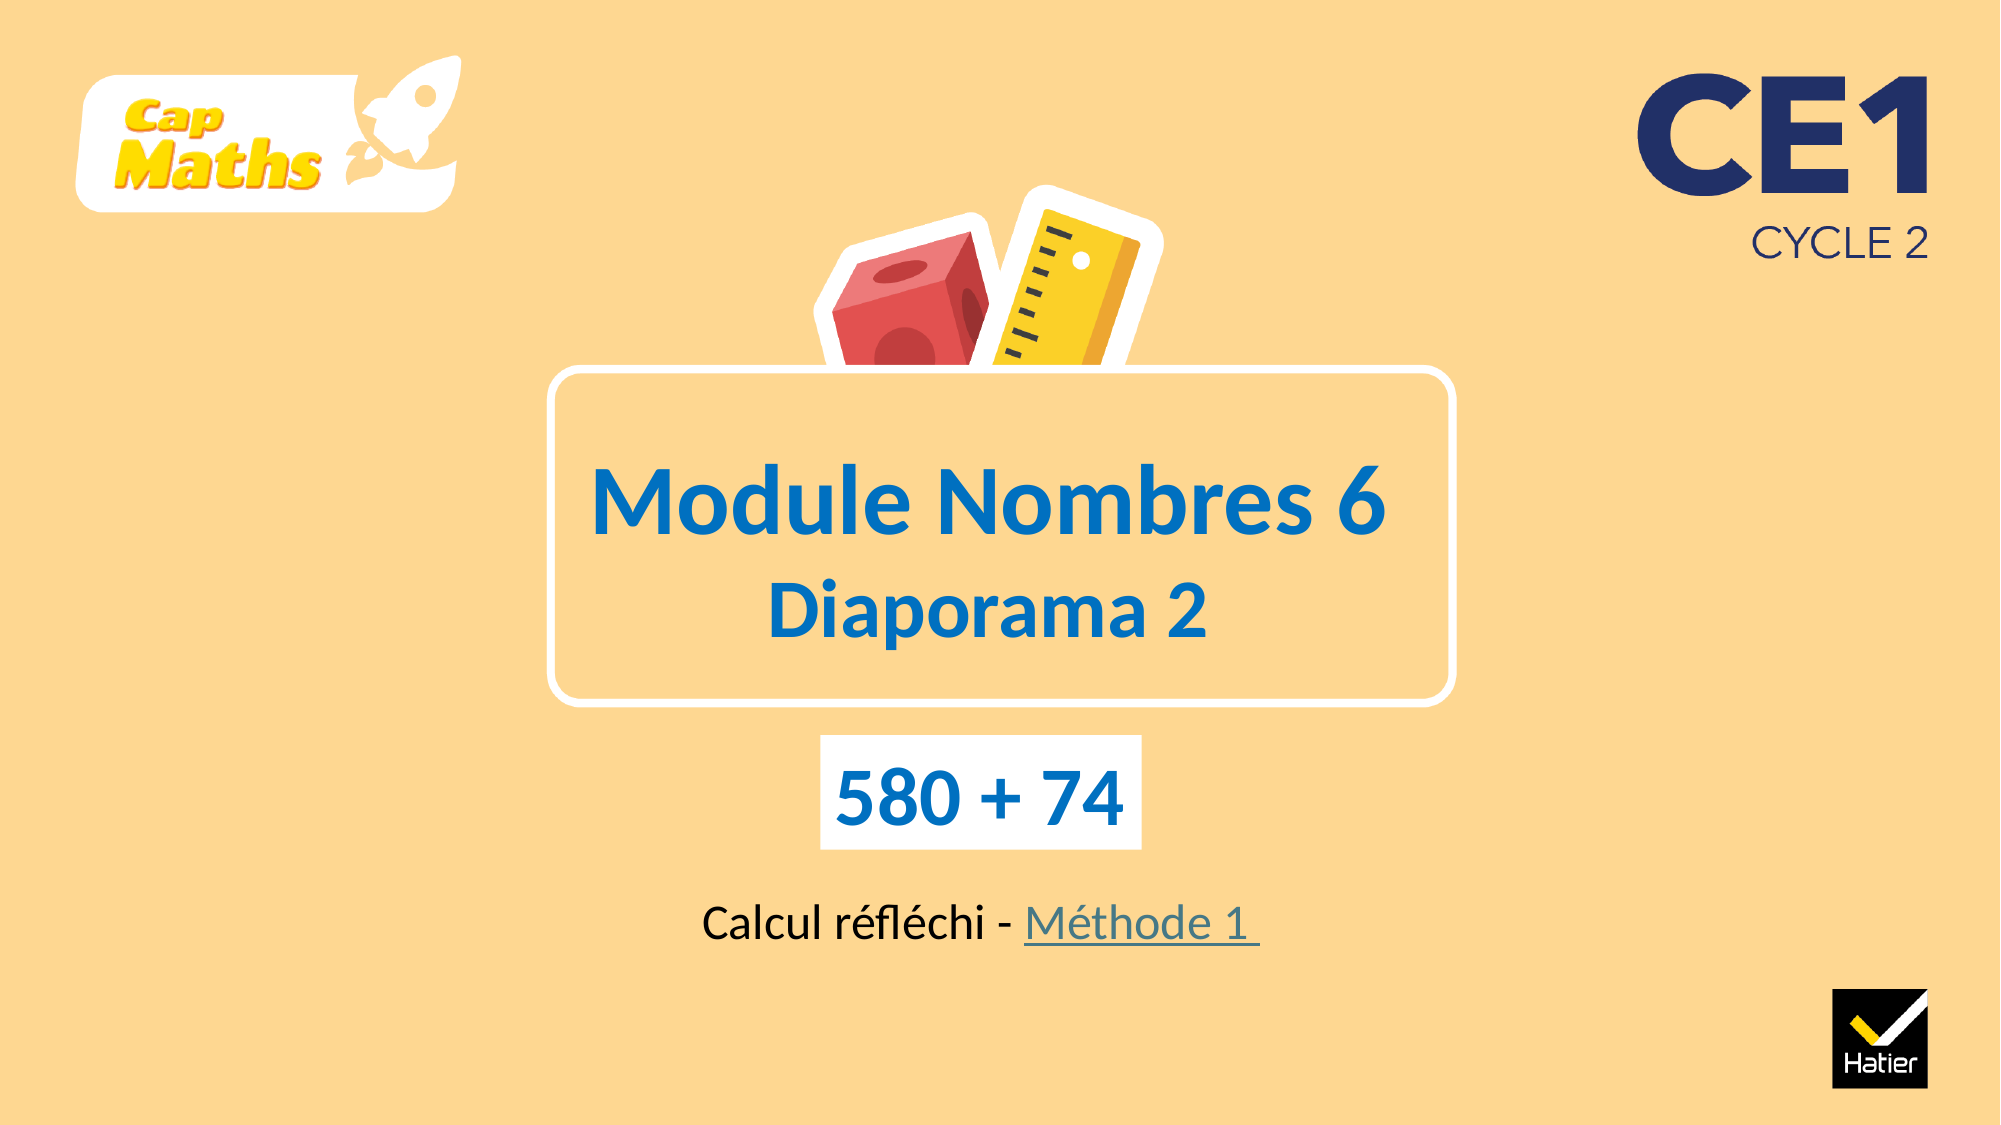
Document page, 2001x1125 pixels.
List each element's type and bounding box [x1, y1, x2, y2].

list [0, 0, 2000, 1125]
